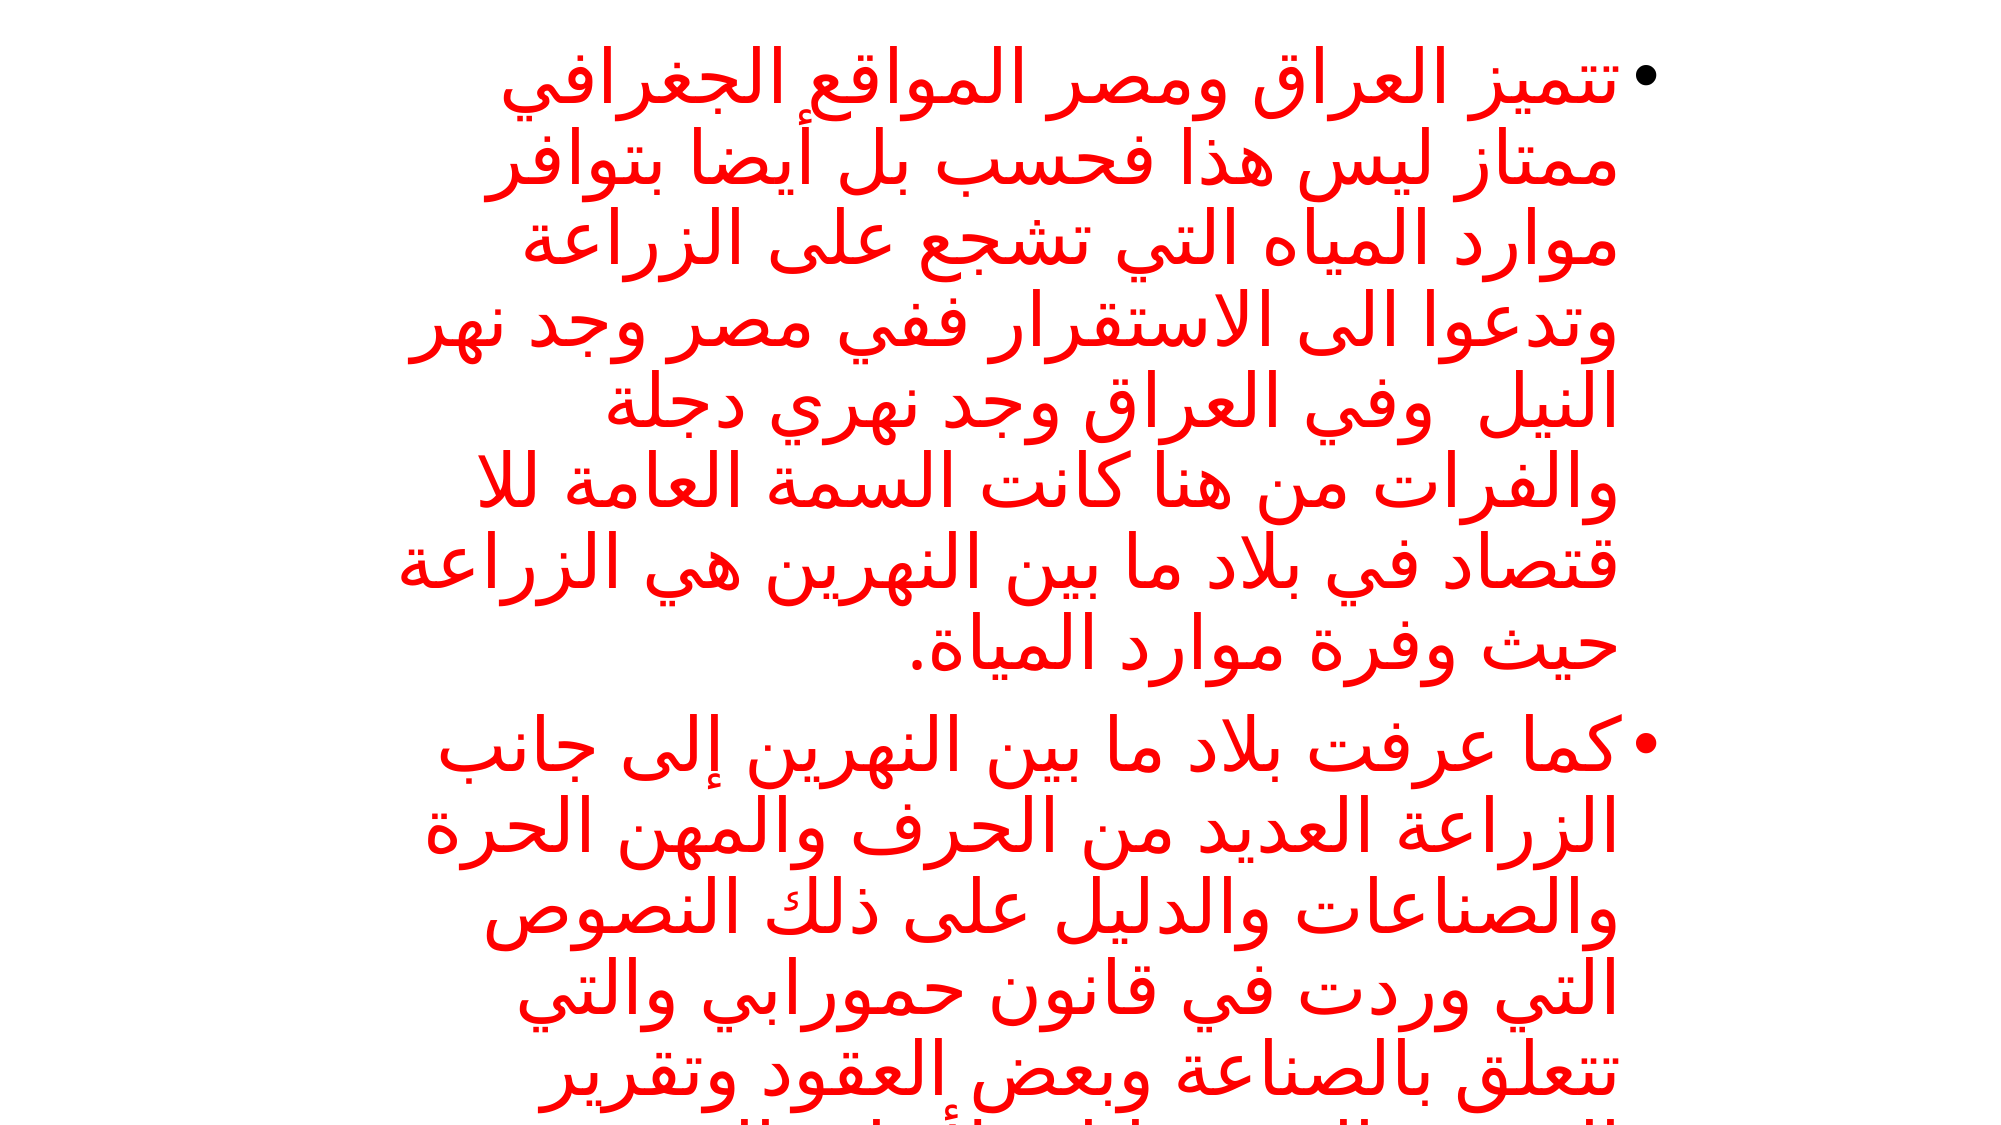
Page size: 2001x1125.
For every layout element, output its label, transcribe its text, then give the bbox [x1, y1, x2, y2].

list ‏تتميز العراق ومصر المواقع الجغرافي ممتاز ليس هذا فحسب بل أيضا بتوافر موارد المياه التي تشجع على الزراعة وتدعوا الى الاستقرار ففي مصر وجد نهر النيل وفي العراق وجد نهري دجلة والفرات من هنا كانت السمة العامة للا قتصاد في بلاد ما بين النهرين هي الزراعة حيث وفرة موارد المياة. ‏كما عرفت بلاد ما بين النهرين إلى جانب الزراعة العديد من الحرف والمهن الحرة والصناعات والدليل على ذلك النصوص التي وردت في قانون حمورابي والتي تتعلق بالصناعة وبعض العقود وتقرير الحقوق المسؤوليات لأرباب المهن والحرف مثل مسؤولية البناء ومسؤولية الطبيب. [324, 30, 1675, 1005]
